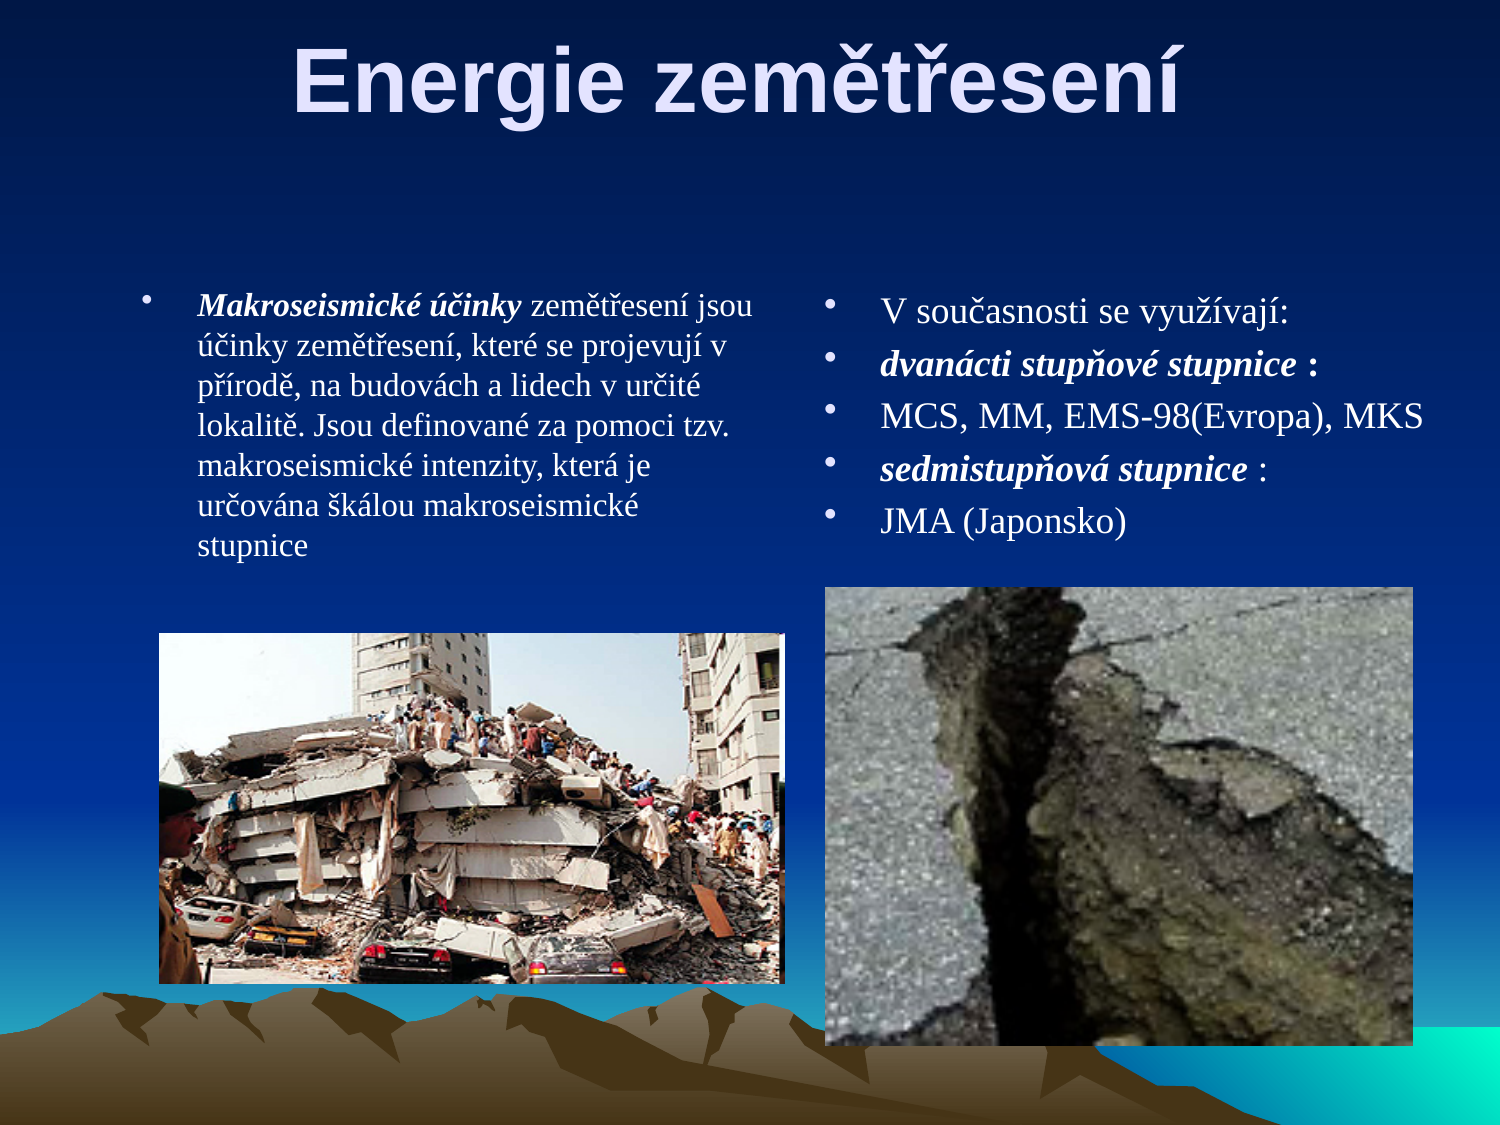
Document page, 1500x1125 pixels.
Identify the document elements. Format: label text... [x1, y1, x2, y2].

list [159, 633, 785, 984]
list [824, 587, 1413, 1047]
title Energie zemětřesení [74, 37, 1426, 226]
list Makroseismické účinky zemětřesení jsou účinky zemětřesení, které se projevují v přírodě, na budovách a lidech v určité lokalitě. Jsou definované za pomoci tzv. makroseismické intenzity, která je určována škálou makroseismické stupnice [126, 275, 769, 625]
list V současnosti se využívají: dvanácti stupňové stupnice : MCS, MM, EMS-98(Evropa), MKS sedmistupňová stupnice : JMA (Japonsko) [808, 278, 1452, 628]
